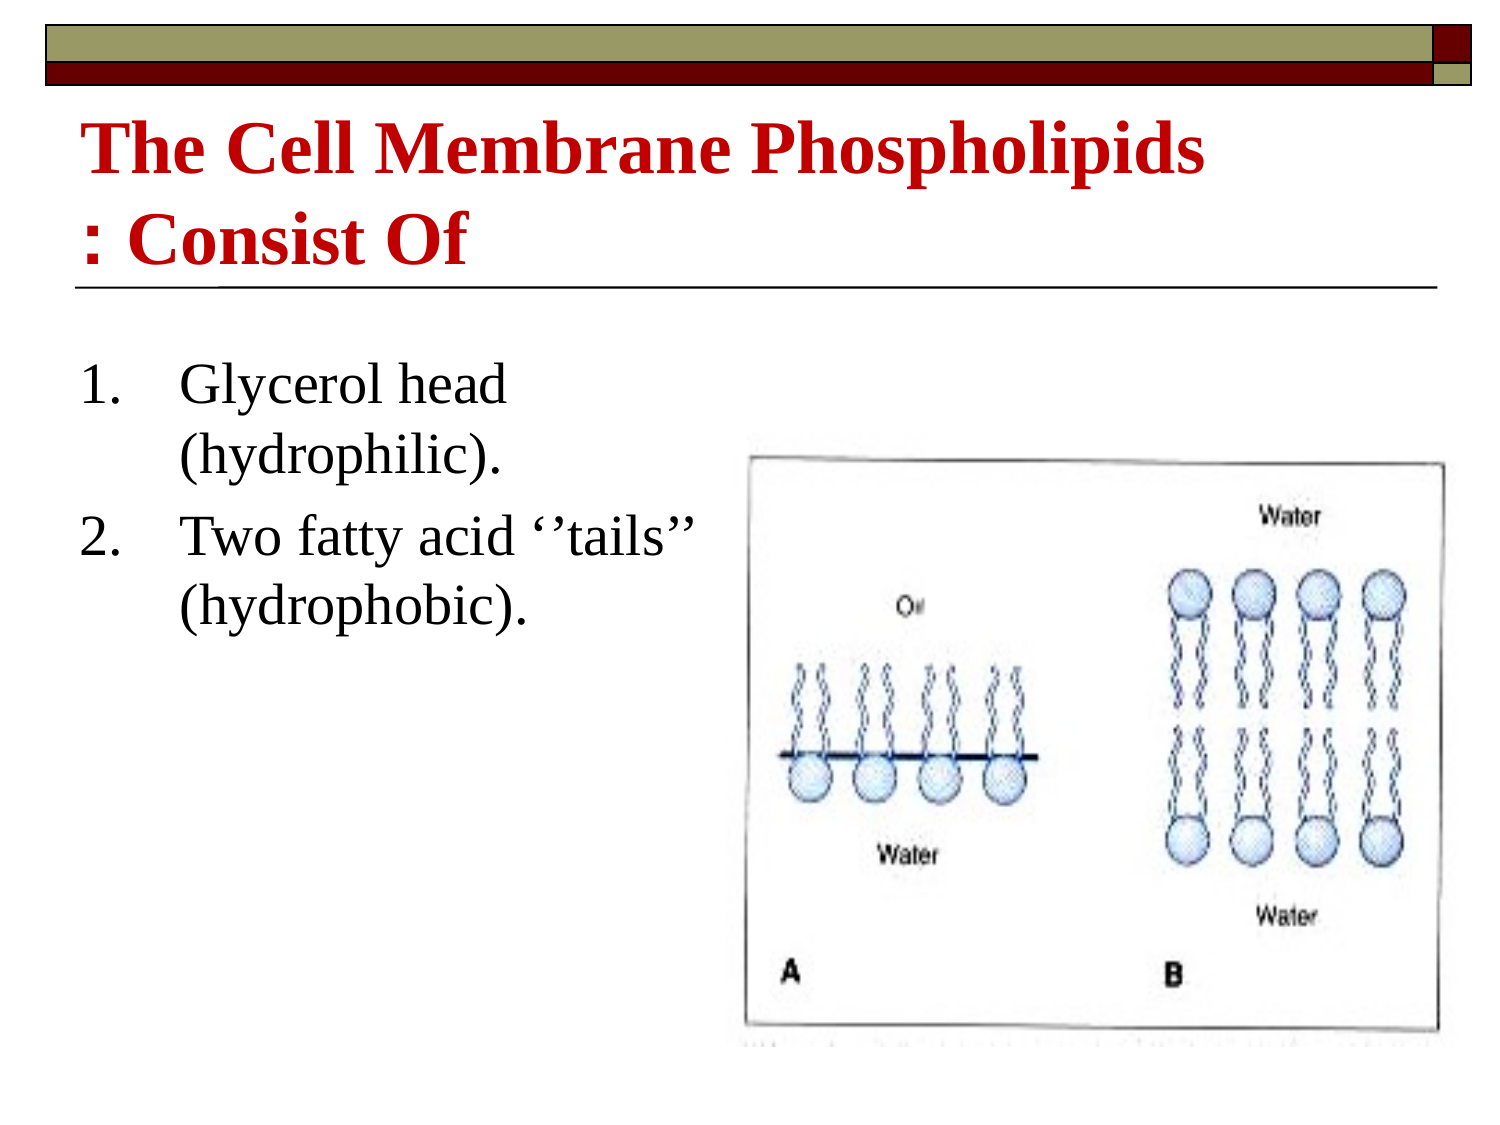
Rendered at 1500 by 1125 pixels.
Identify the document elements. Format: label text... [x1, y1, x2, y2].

title The Cell Membrane Phospholipids Consist Of : [64, 89, 1416, 288]
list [726, 408, 1471, 1048]
text_box Glycerol head (hydrophilic). Two fatty acid ‘’tails’’ (hydrophobic). [64, 338, 728, 1081]
